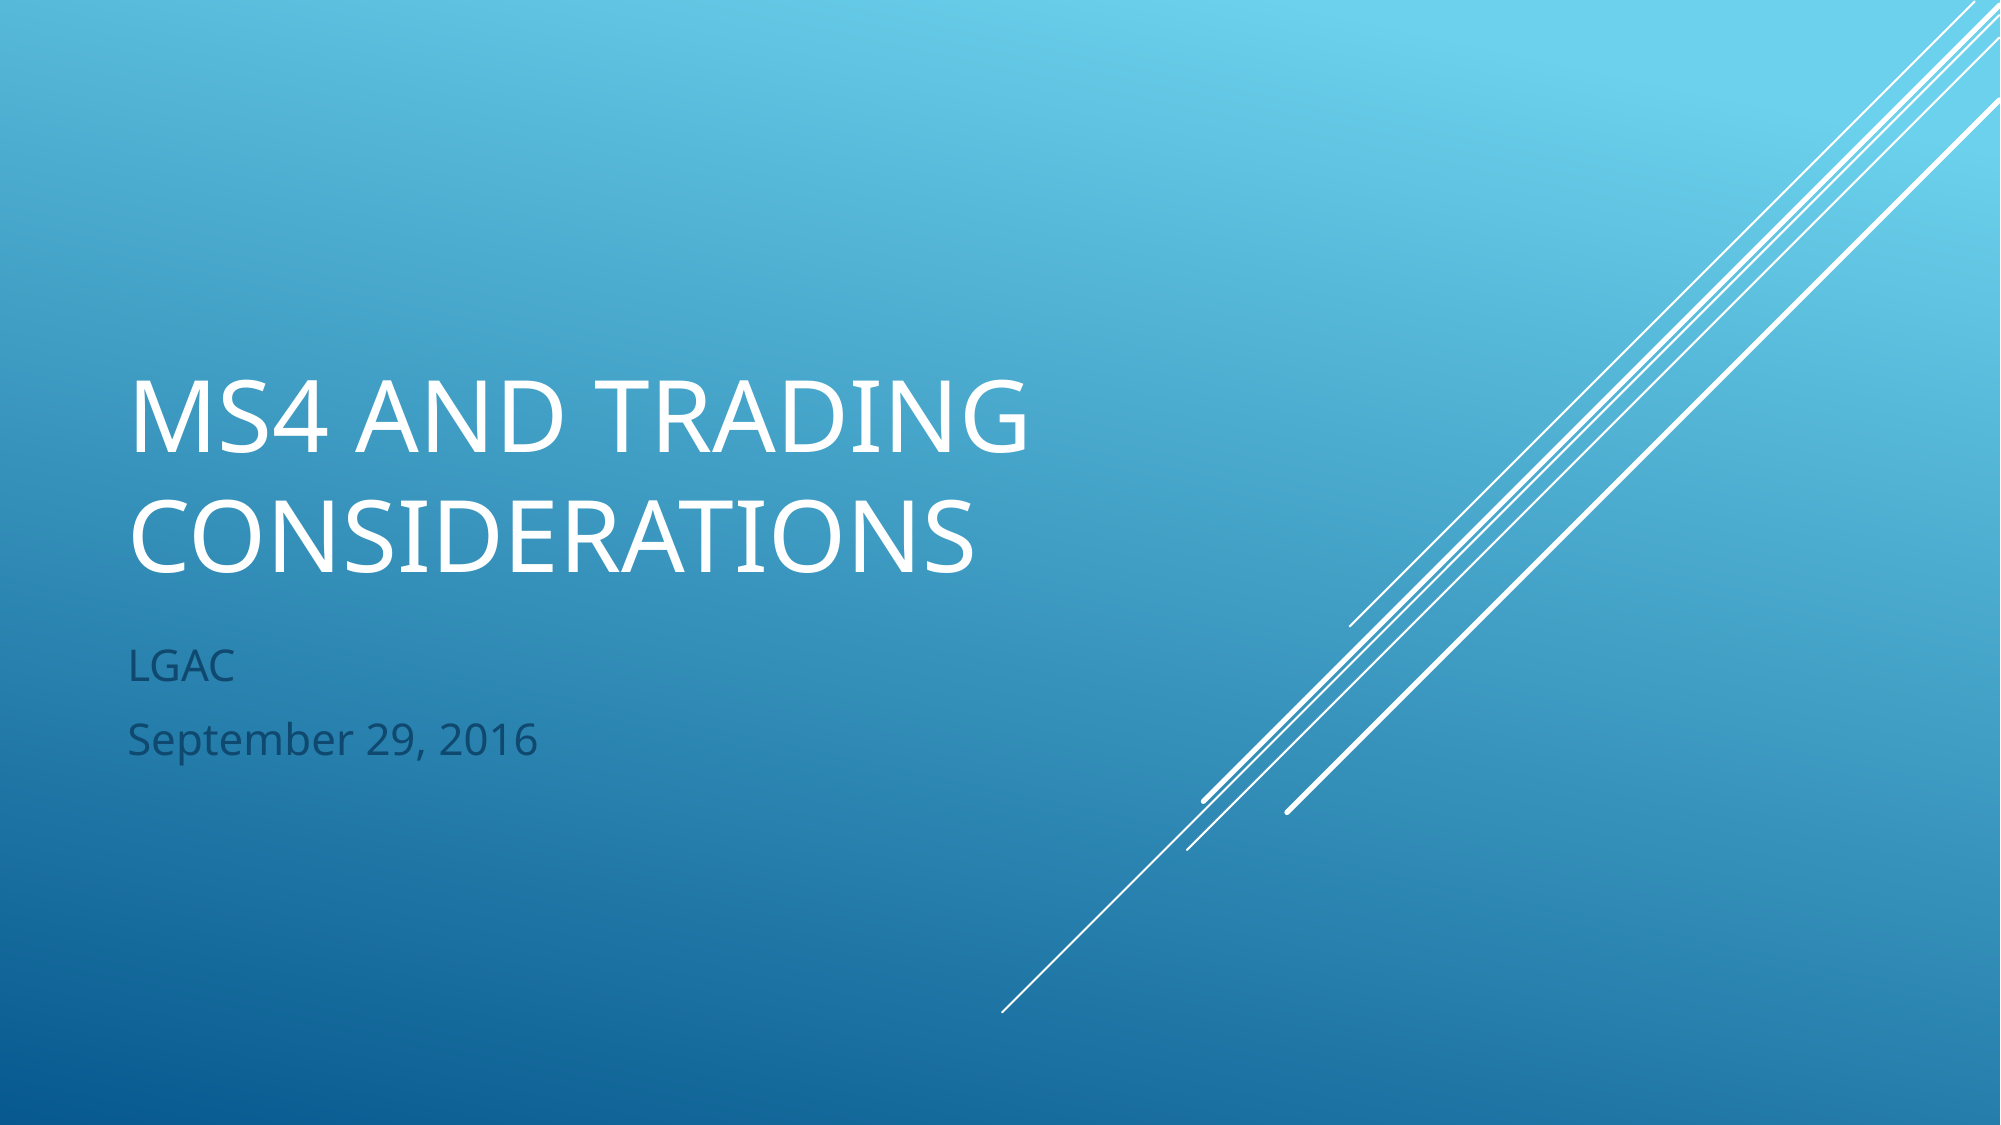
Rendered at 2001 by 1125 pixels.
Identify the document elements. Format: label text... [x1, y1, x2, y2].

subtitle LGAC September 29, 2016 [112, 630, 1163, 950]
title MS4 and Trading Considerations [112, 112, 1425, 600]
